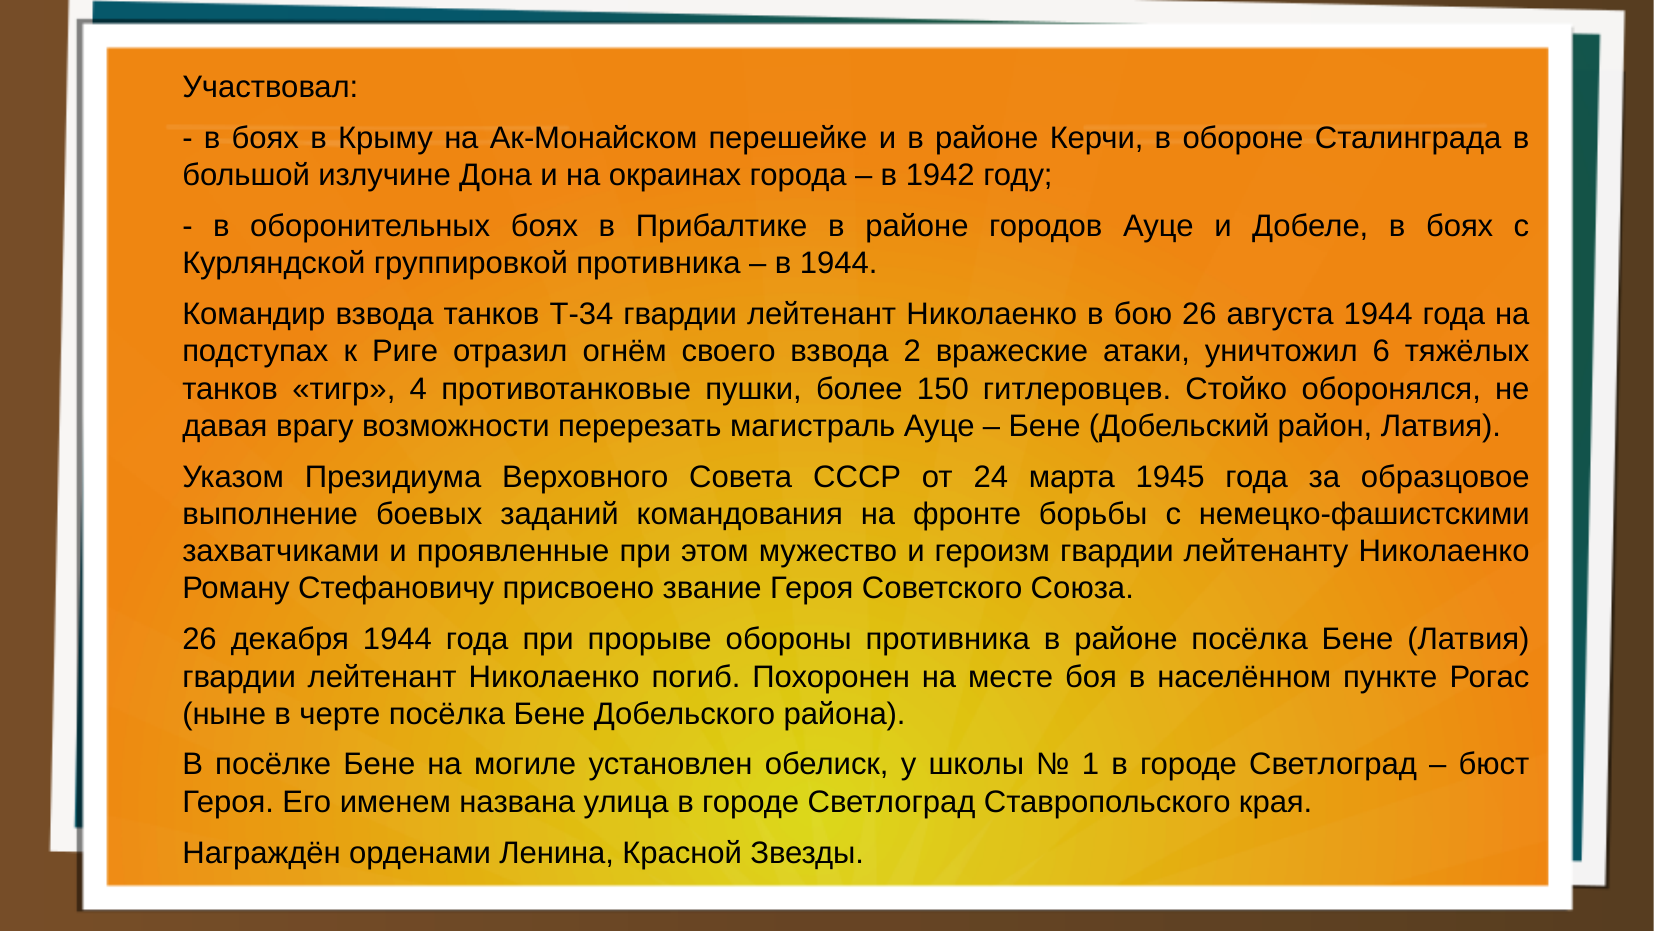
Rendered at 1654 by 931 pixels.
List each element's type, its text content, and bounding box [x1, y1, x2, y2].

picture [0, 0, 1654, 931]
text_box Участвовал: - в боях в Крыму на Ак-Монайском перешейке и в районе Керчи, в обороне Сталинграда в большой излучине Дона и на окраинах города – в 1942 году; - в оборонительных боях в Прибалтике в районе городов Ауце и Добеле, в боях с Курляндской группировкой противника – в 1944. Командир взвода танков Т-34 гвардии лейтенант Николаенко в бою 26 августа 1944 года на подступах к Риге отразил огнём своего взвода 2 вражеские атаки, уничтожил 6 тяжёлых танков «тигр», 4 противотанковые пушки, более 150 гитлеровцев. Стойко оборонялся, не давая врагу возможности перерезать магистраль Ауце – Бене (Добельский район, Латвия). Указом Президиума Верховного Совета СССР от 24 марта 1945 года за образцовое выполнение боевых заданий командования на фронте борьбы с немецко-фашистскими захватчиками и проявленные при этом мужество и героизм гвардии лейтенанту Николаенко Роману Стефановичу присвоено звание Героя Советского Союза. 26 декабря 1944 года при прорыве обороны противника в районе посёлка Бене (Латвия) гвардии лейтенант Николаенко погиб. Похоронен на месте боя в населённом пункте Рогас (ныне в черте посёлка Бене Добельского района). В посёлке Бене на могиле установлен обелиск, у школы № 1 в городе Светлоград – бюст Героя. Его именем названа улица в городе Светлоград Ставропольского края. Награждён орденами Ленина, Красной Звезды. [111, 66, 1530, 876]
